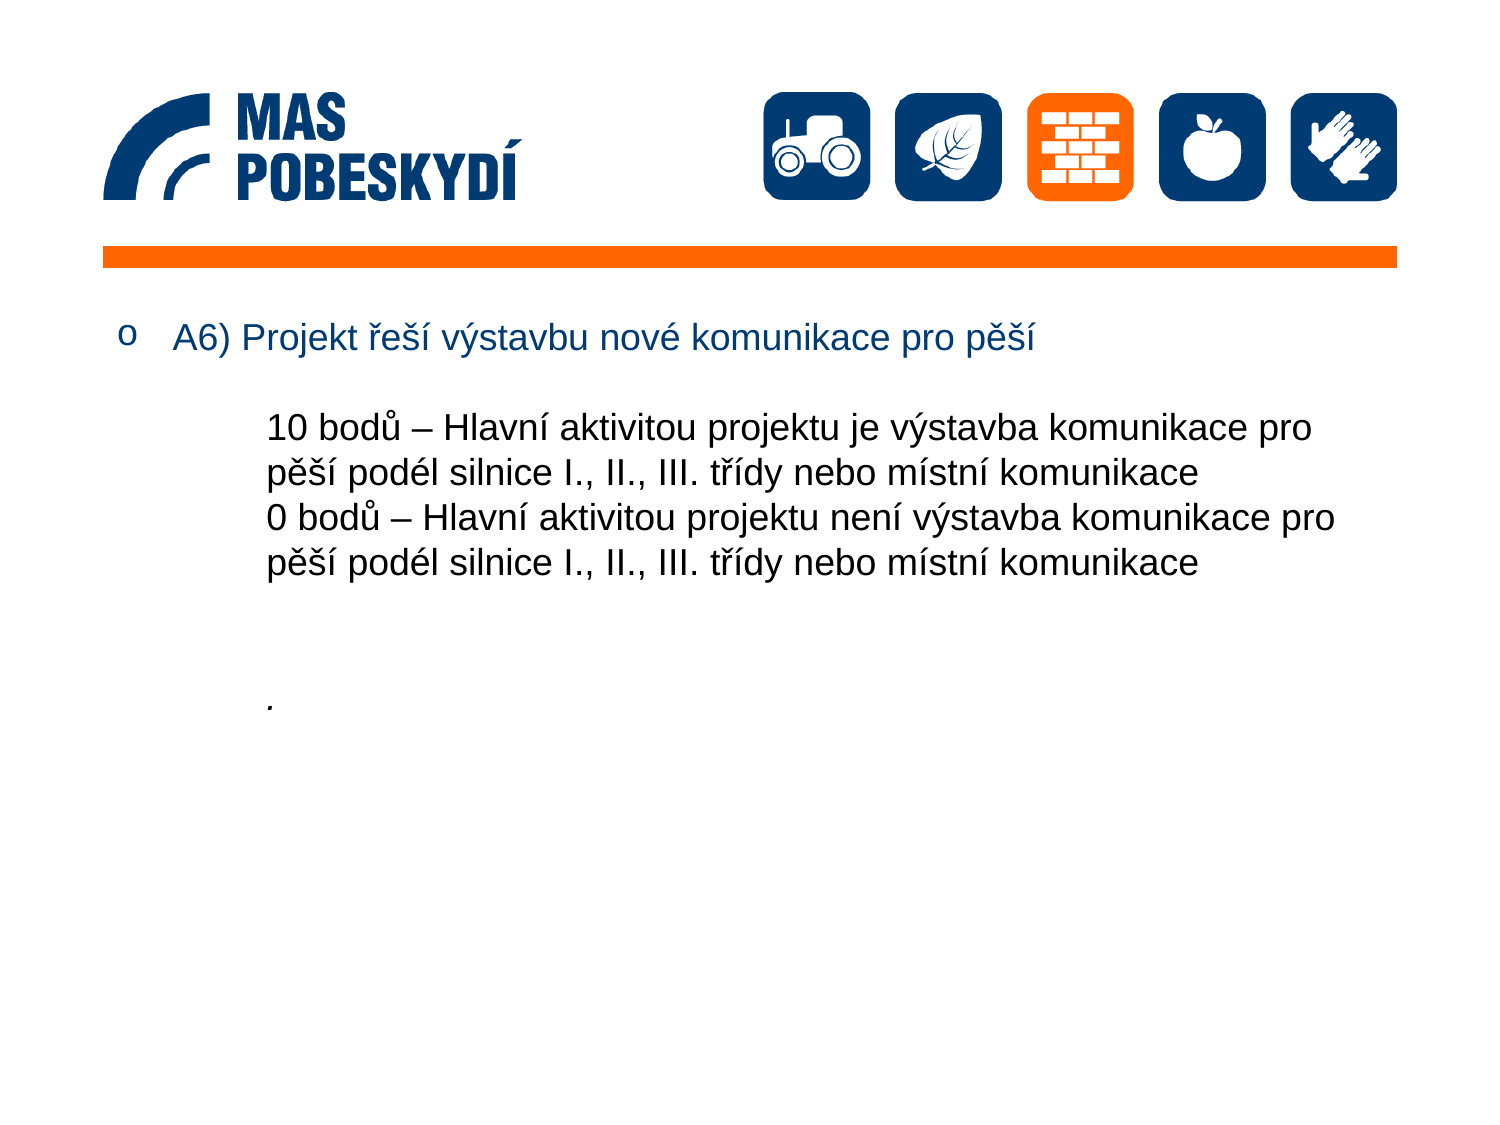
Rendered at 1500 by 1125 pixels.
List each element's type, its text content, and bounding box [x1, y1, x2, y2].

picture [103, 92, 1397, 268]
subtitle A6) Projekt řeší výstavbu nové komunikace pro pěší 10 bodů – Hlavní aktivitou projektu je výstavba komunikace pro pěší podél silnice I., II., III. třídy nebo místní komunikace 0 bodů – Hlavní aktivitou projektu není výstavba komunikace pro pěší podél silnice I., II., III. třídy nebo místní komunikace . [101, 305, 1396, 1021]
